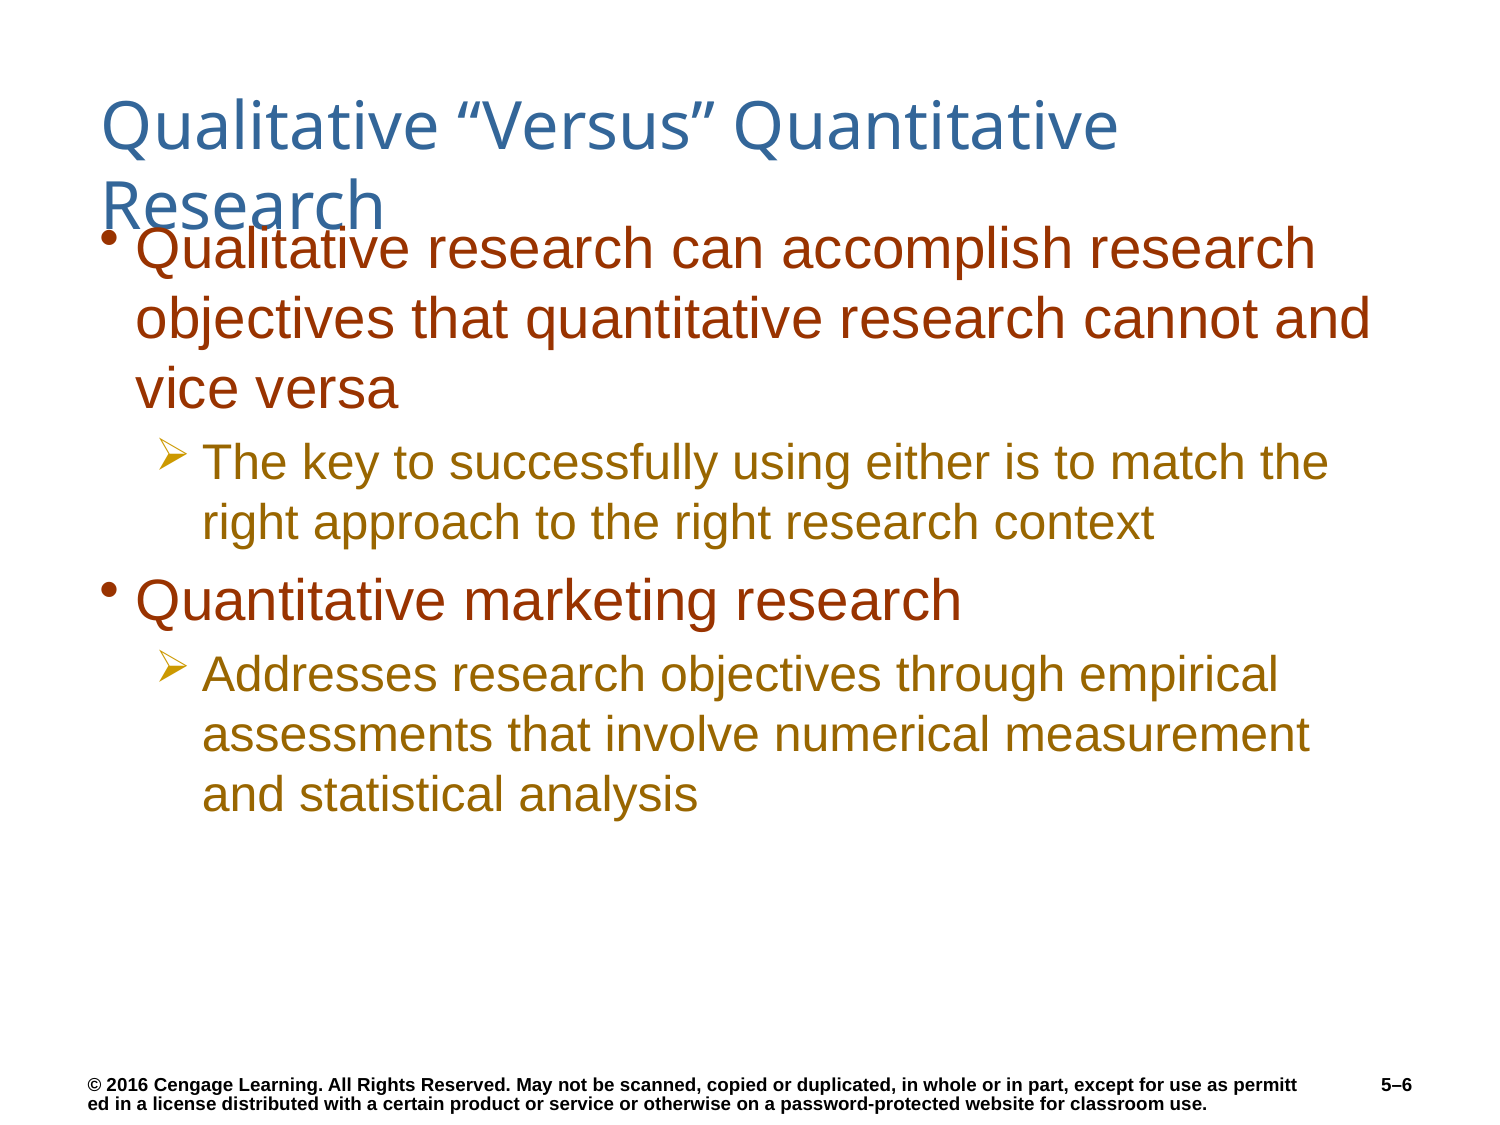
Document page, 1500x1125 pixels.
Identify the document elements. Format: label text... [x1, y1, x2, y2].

footer © 2016 Cengage Learning. All Rights Reserved. May not be scanned, copied or duplicated, in whole or in part, except for use as permitted in a license distributed with a certain product or service or otherwise on a password-protected website for classroom use. [87, 1057, 1050, 1103]
slide_number 5–6 [1050, 1042, 1413, 1103]
list Qualitative research can accomplish research objectives that quantitative research cannot and vice versa The key to successfully using either is to match the right approach to the right research context Quantitative marketing research Addresses research objectives through empirical assessments that involve numerical measurement and statistical analysis [84, 202, 1414, 1013]
title Qualitative “Versus” Quantitative Research [85, 75, 1411, 171]
